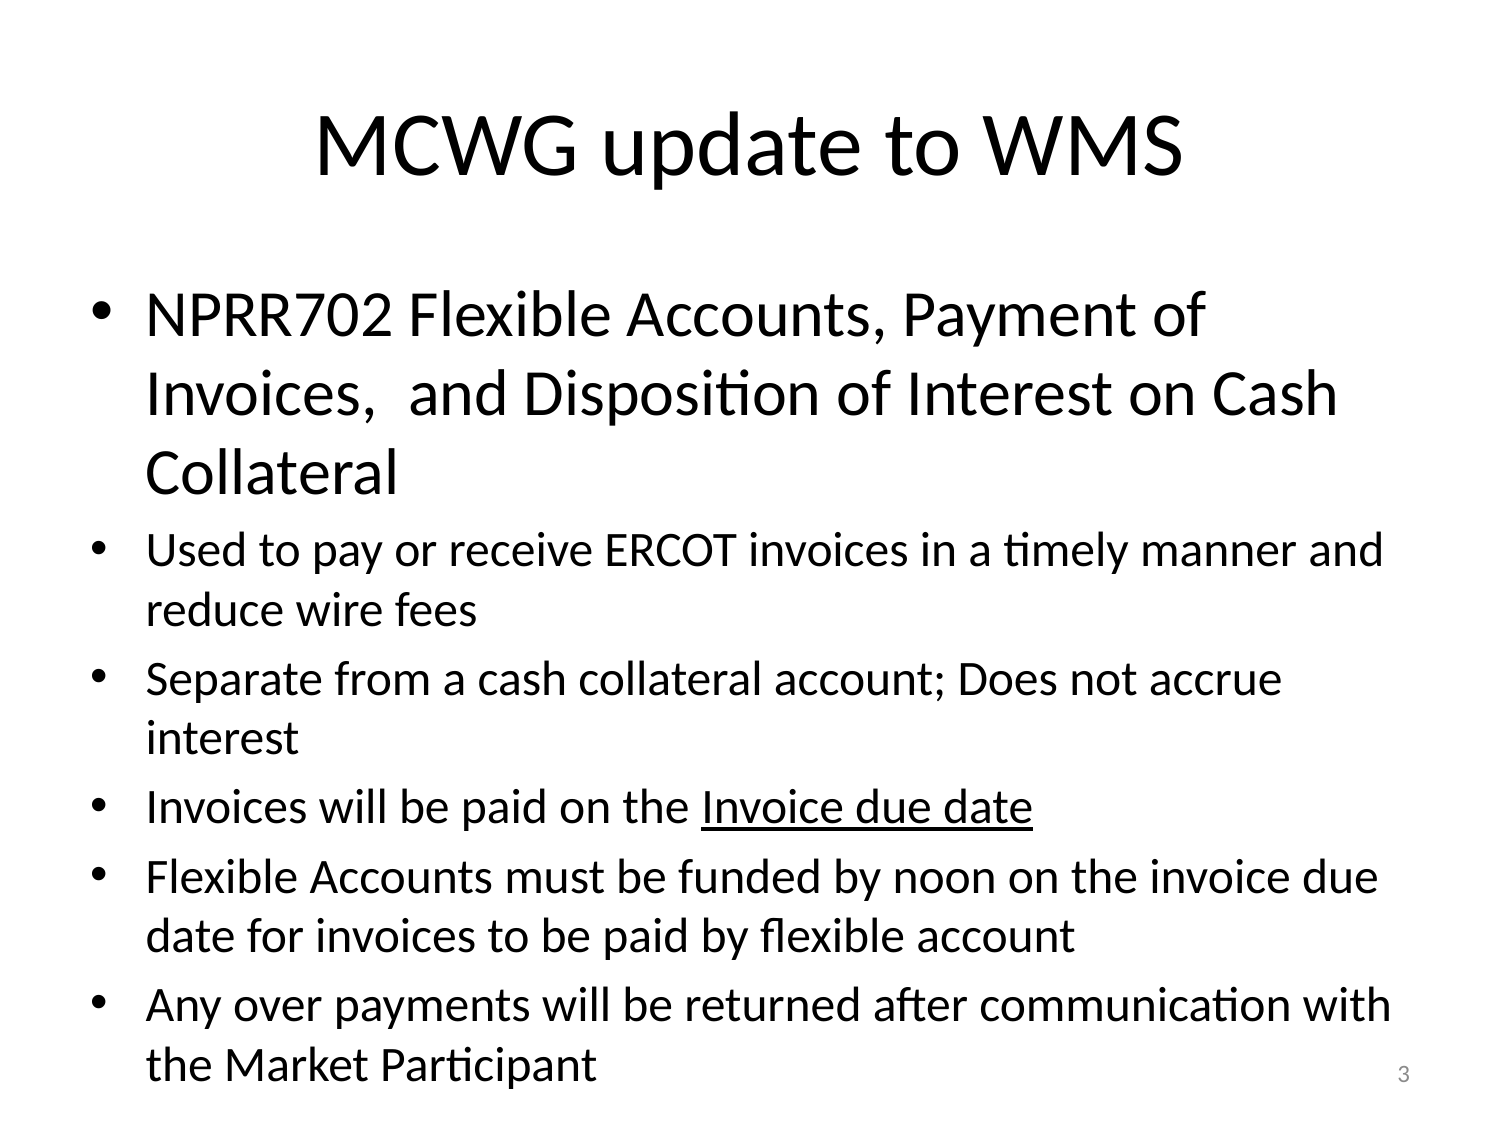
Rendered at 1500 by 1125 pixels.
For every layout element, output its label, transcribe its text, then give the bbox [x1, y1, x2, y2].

title MCWG update to WMS [75, 45, 1425, 233]
list NPRR702 Flexible Accounts, Payment of Invoices, and Disposition of Interest on Cash Collateral Used to pay or receive ERCOT invoices in a timely manner and reduce wire fees Separate from a cash collateral account; Does not accrue interest Invoices will be paid on the Invoice due date Flexible Accounts must be funded by noon on the invoice due date for invoices to be paid by flexible account Any over payments will be returned after communication with the Market Participant [75, 262, 1425, 1100]
slide_number 3 [1074, 1042, 1425, 1103]
